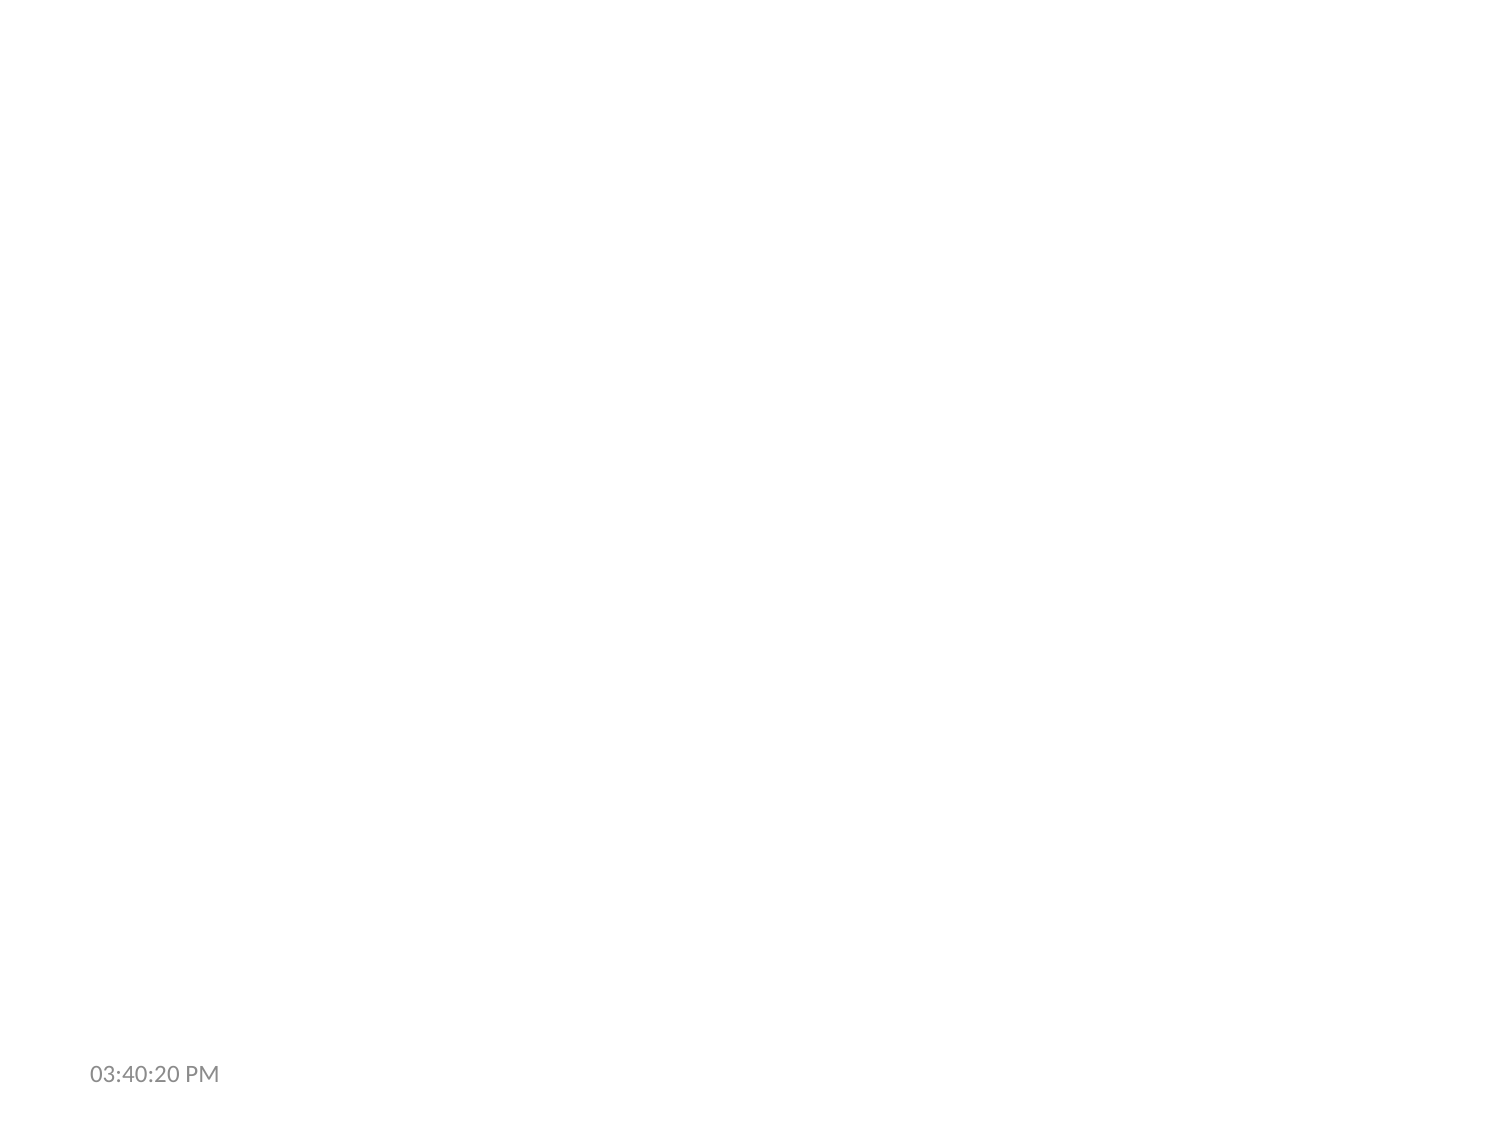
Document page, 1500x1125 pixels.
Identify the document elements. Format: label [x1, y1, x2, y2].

slide_number [75, 1042, 425, 1103]
